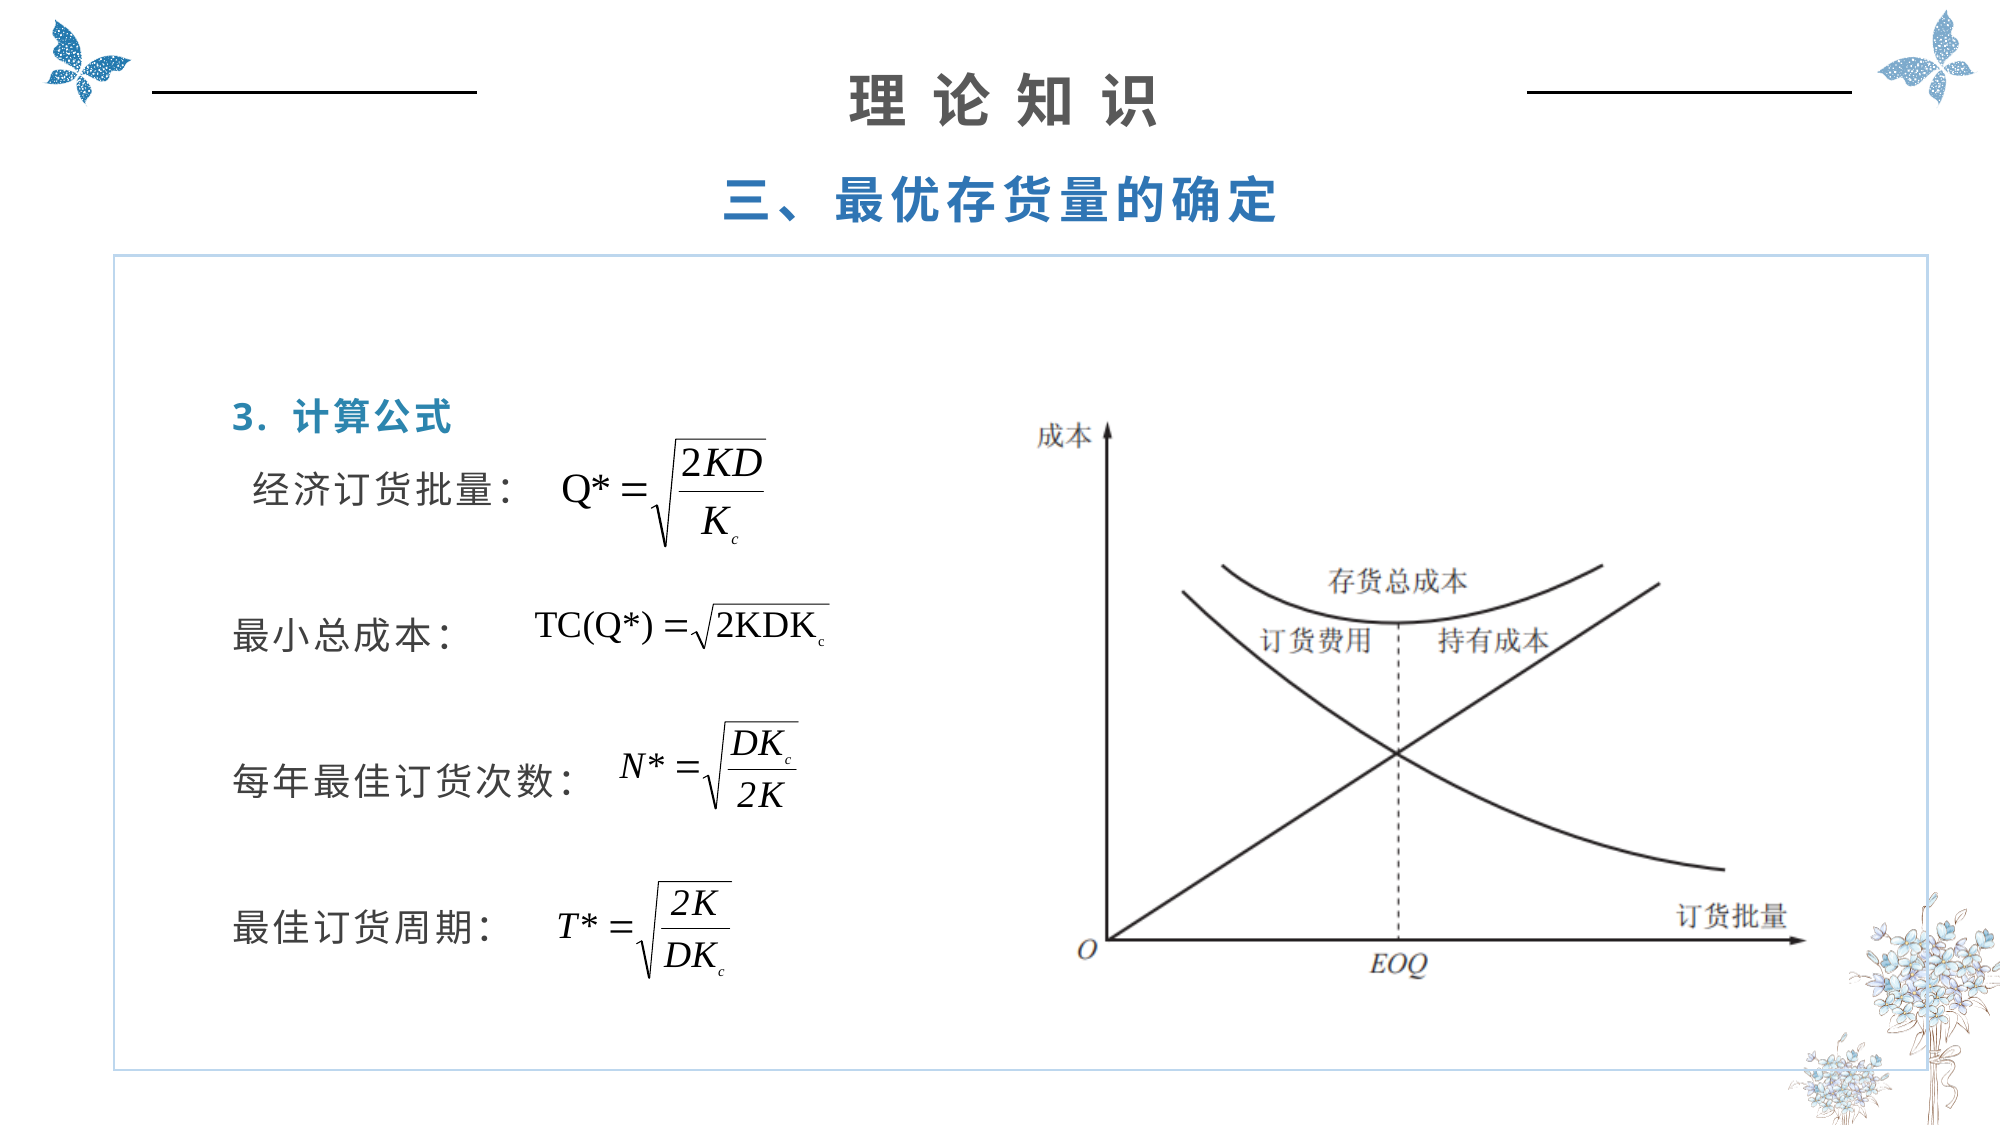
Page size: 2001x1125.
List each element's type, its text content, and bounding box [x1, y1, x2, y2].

text_box [113, 254, 1928, 1071]
picture [1788, 892, 2000, 1125]
text_box 三、最优存货量的确定 [706, 160, 1294, 236]
picture [999, 408, 1849, 995]
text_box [220, 373, 941, 985]
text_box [151, 55, 1852, 142]
